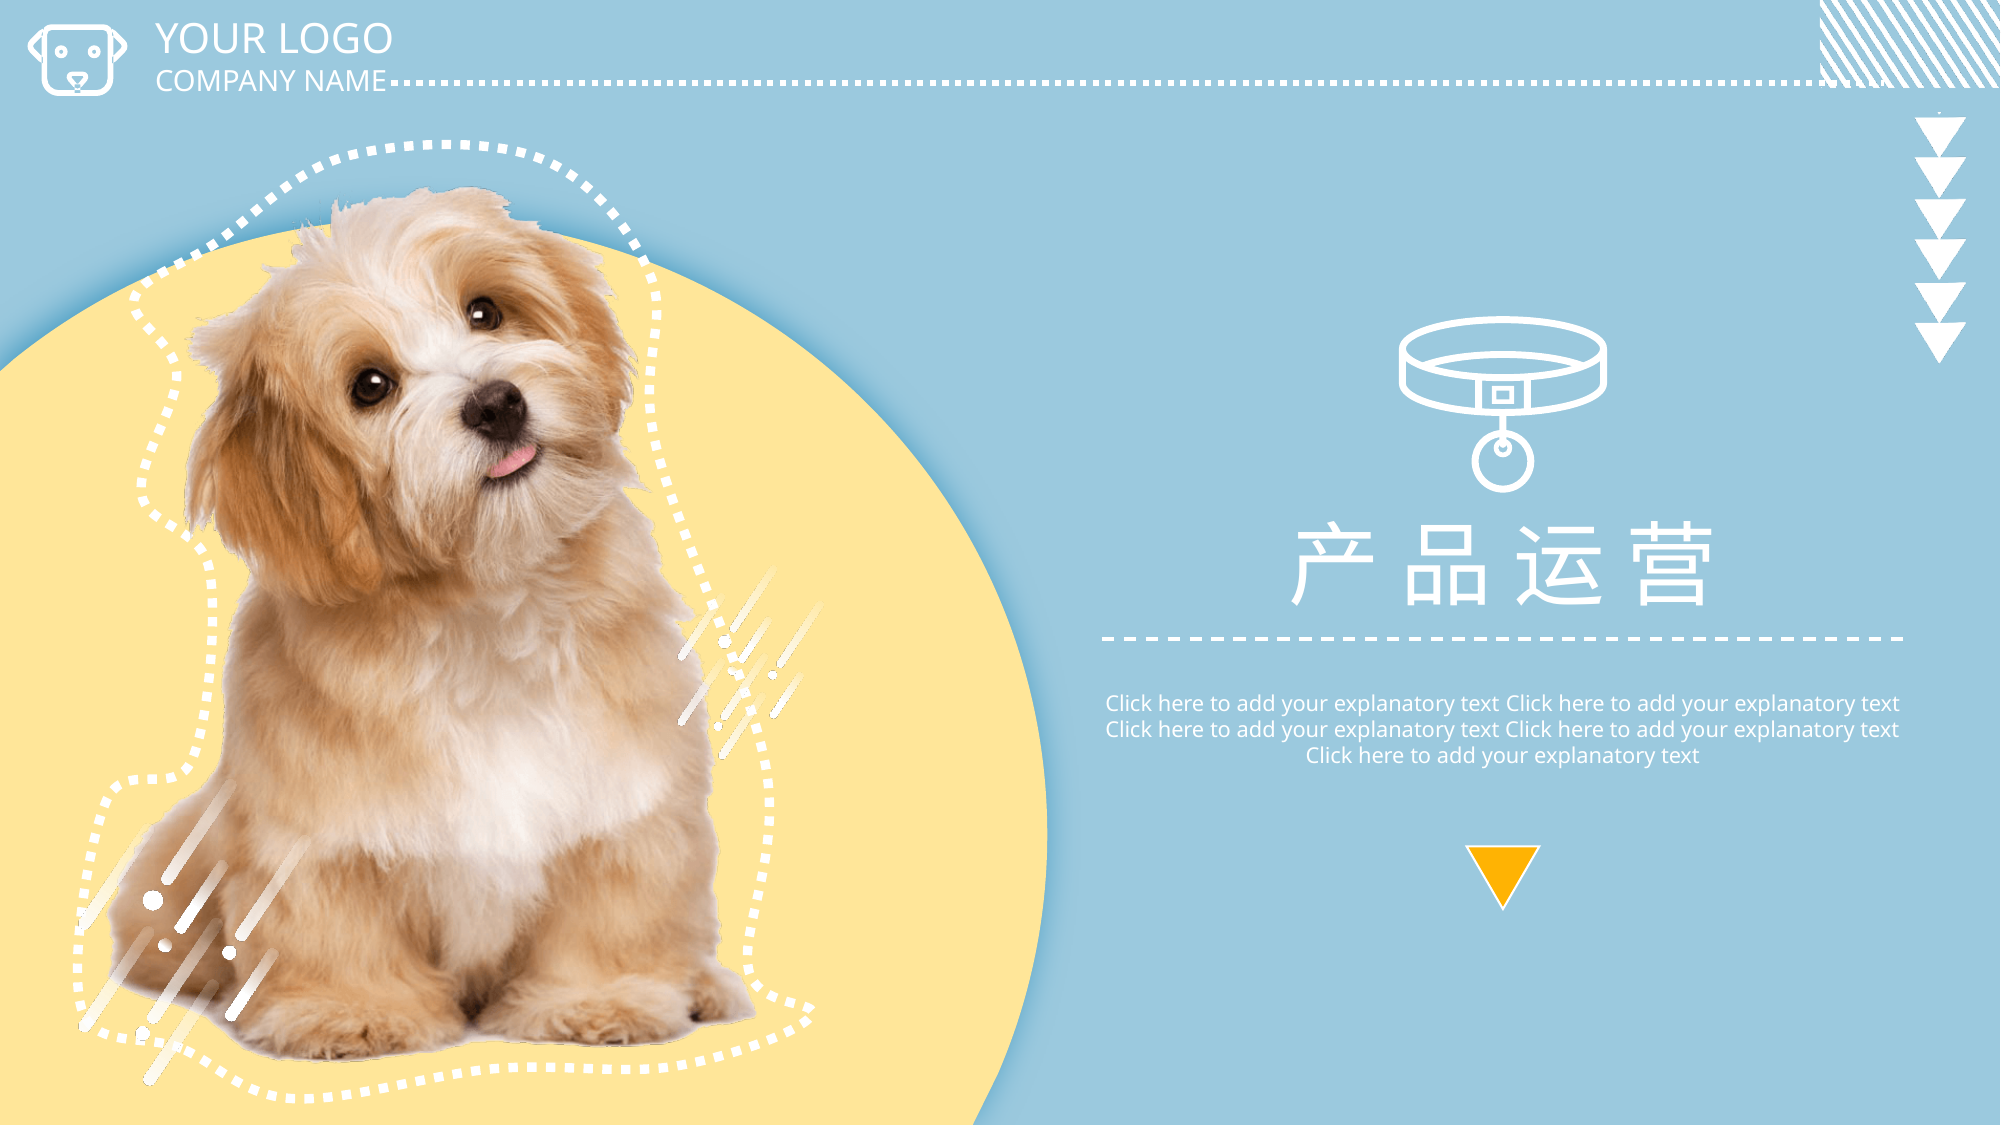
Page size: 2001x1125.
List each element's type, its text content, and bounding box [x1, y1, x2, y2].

text_box [27, 24, 128, 96]
text_box YOUR LOGO COMPANY NAME [140, 4, 409, 105]
text_box [0, 0, 2000, 1125]
picture [1897, 112, 1985, 386]
text_box [1464, 845, 1542, 912]
text_box 产 品 运 营 [1021, 499, 1985, 624]
picture [1819, 0, 2001, 91]
text_box [865, 400, 1049, 1125]
text_box Click here to add your explanatory text Click here to add your explanatory text Click here to add your explanatory text Click here to add your explanatory text Click here to add your explanatory text [1072, 681, 1934, 776]
picture [0, 111, 890, 1125]
text_box [1398, 316, 1608, 493]
